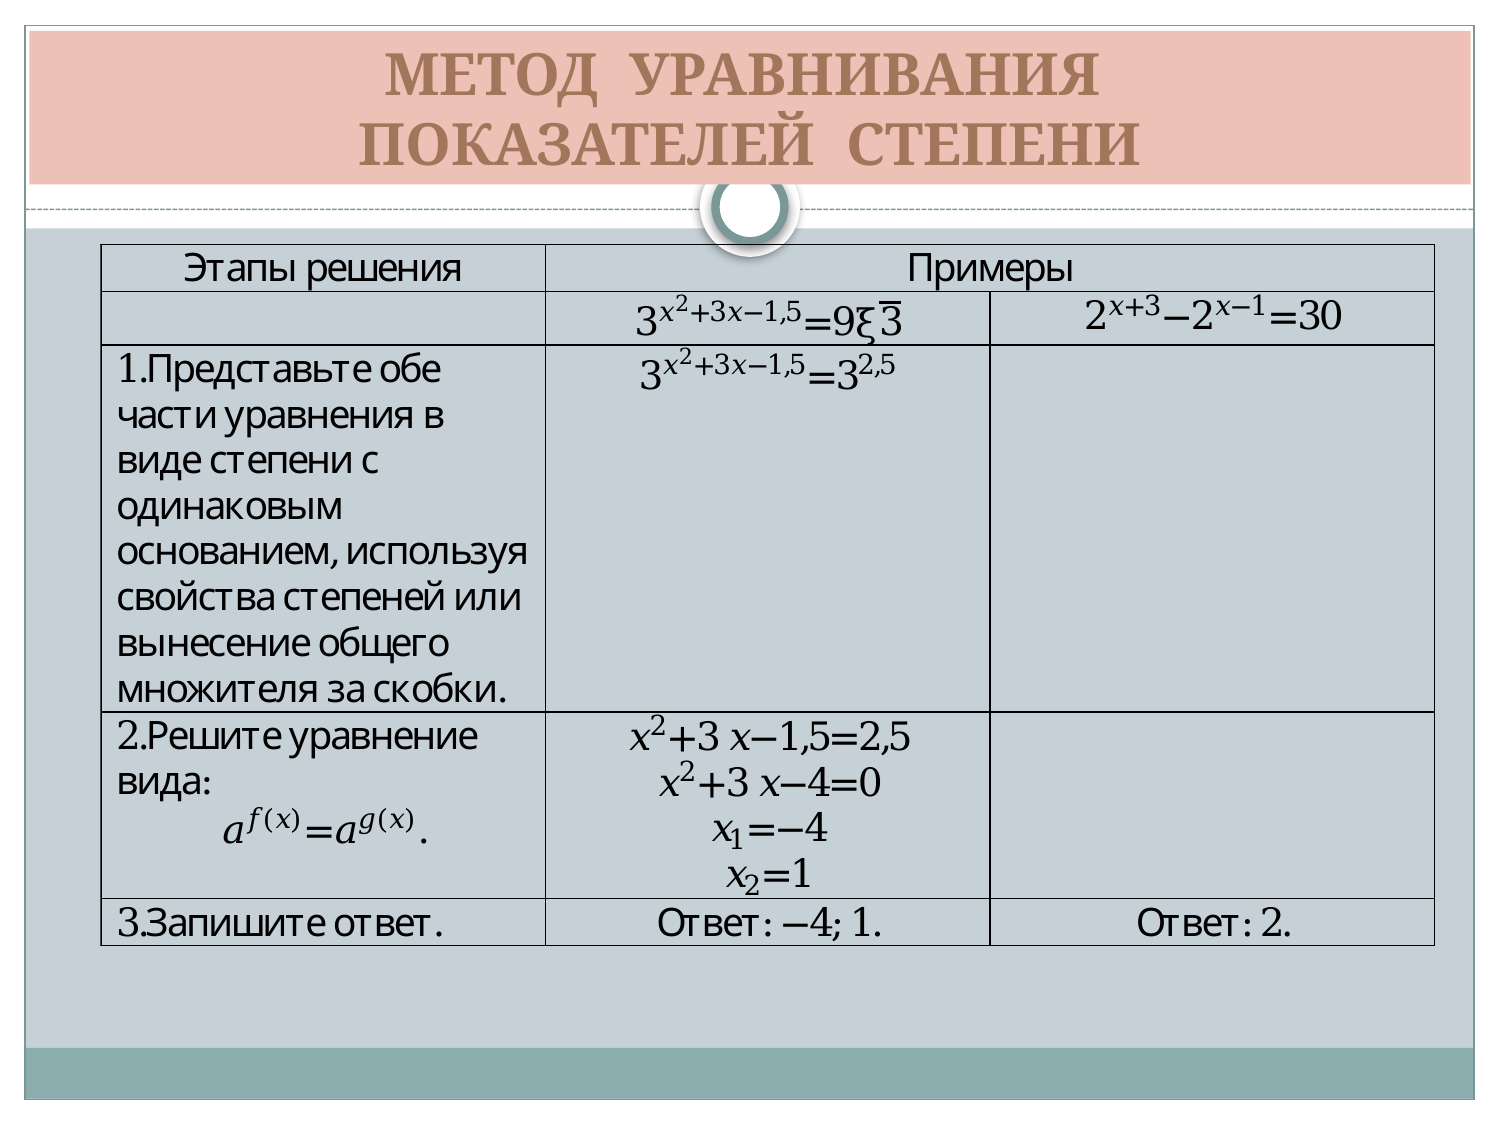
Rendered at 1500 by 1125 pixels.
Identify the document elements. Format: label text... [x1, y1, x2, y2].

title Метод уравнивания показателей степени [29, 30, 1471, 185]
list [100, 243, 1436, 1031]
